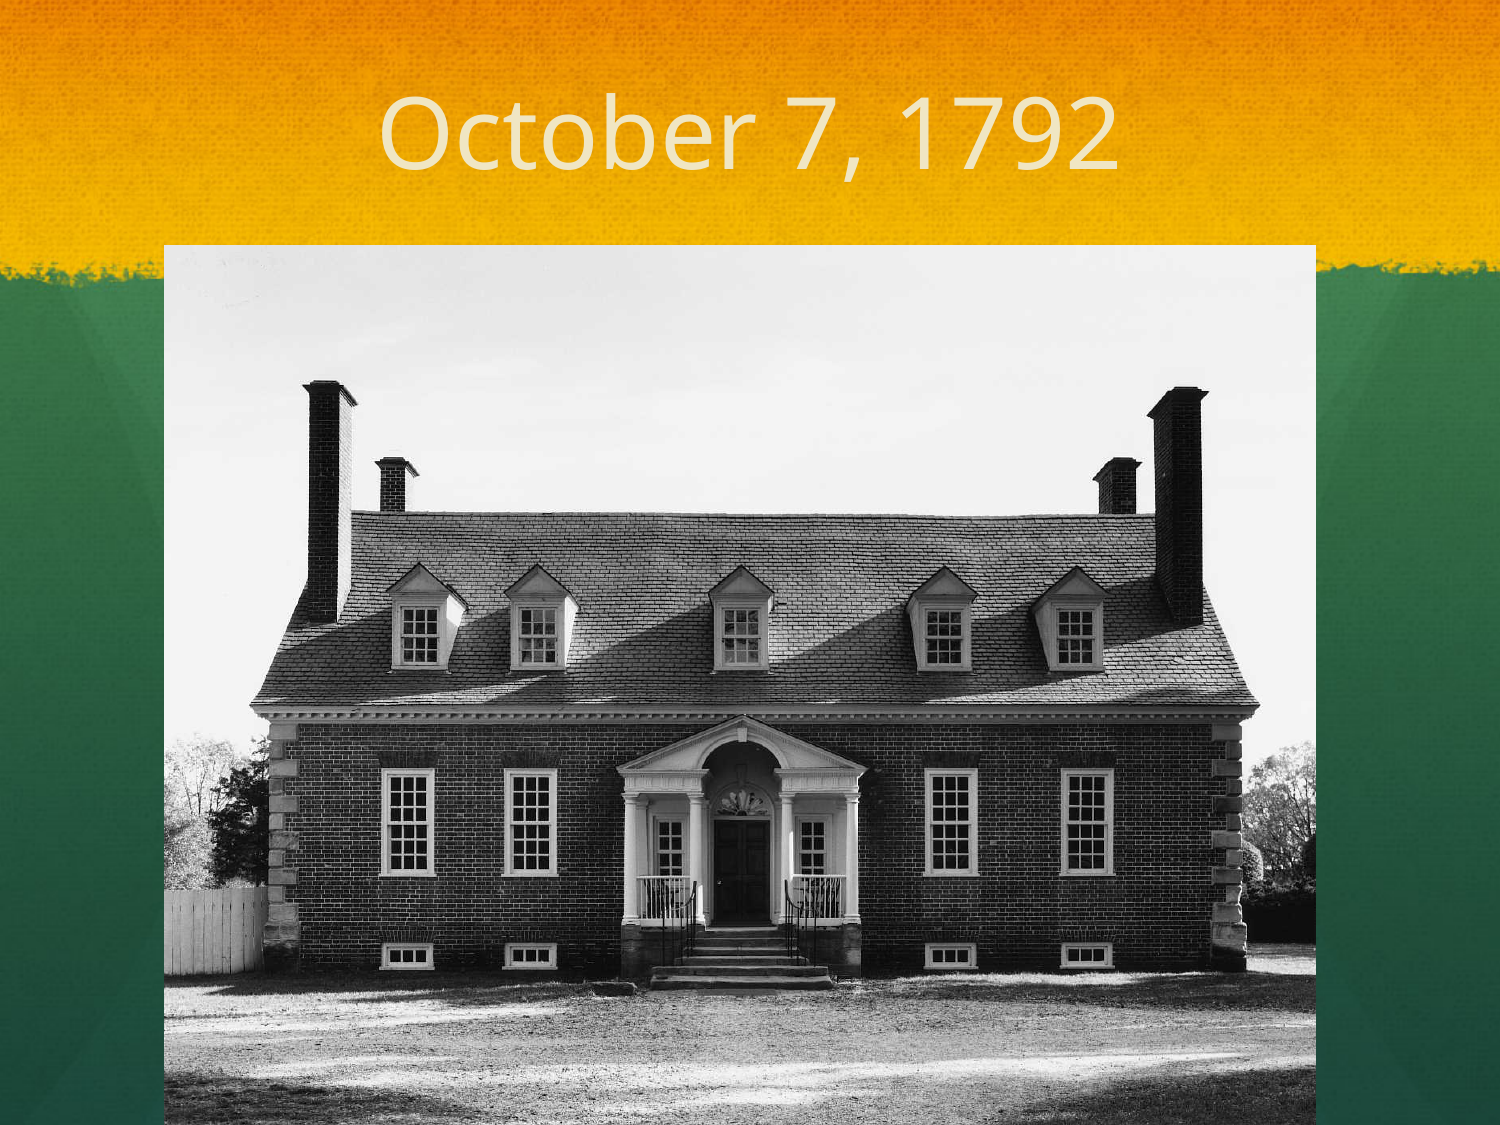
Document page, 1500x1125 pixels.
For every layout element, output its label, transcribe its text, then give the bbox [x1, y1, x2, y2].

title October 7, 1792 [125, 13, 1375, 246]
picture [0, 0, 1500, 1125]
